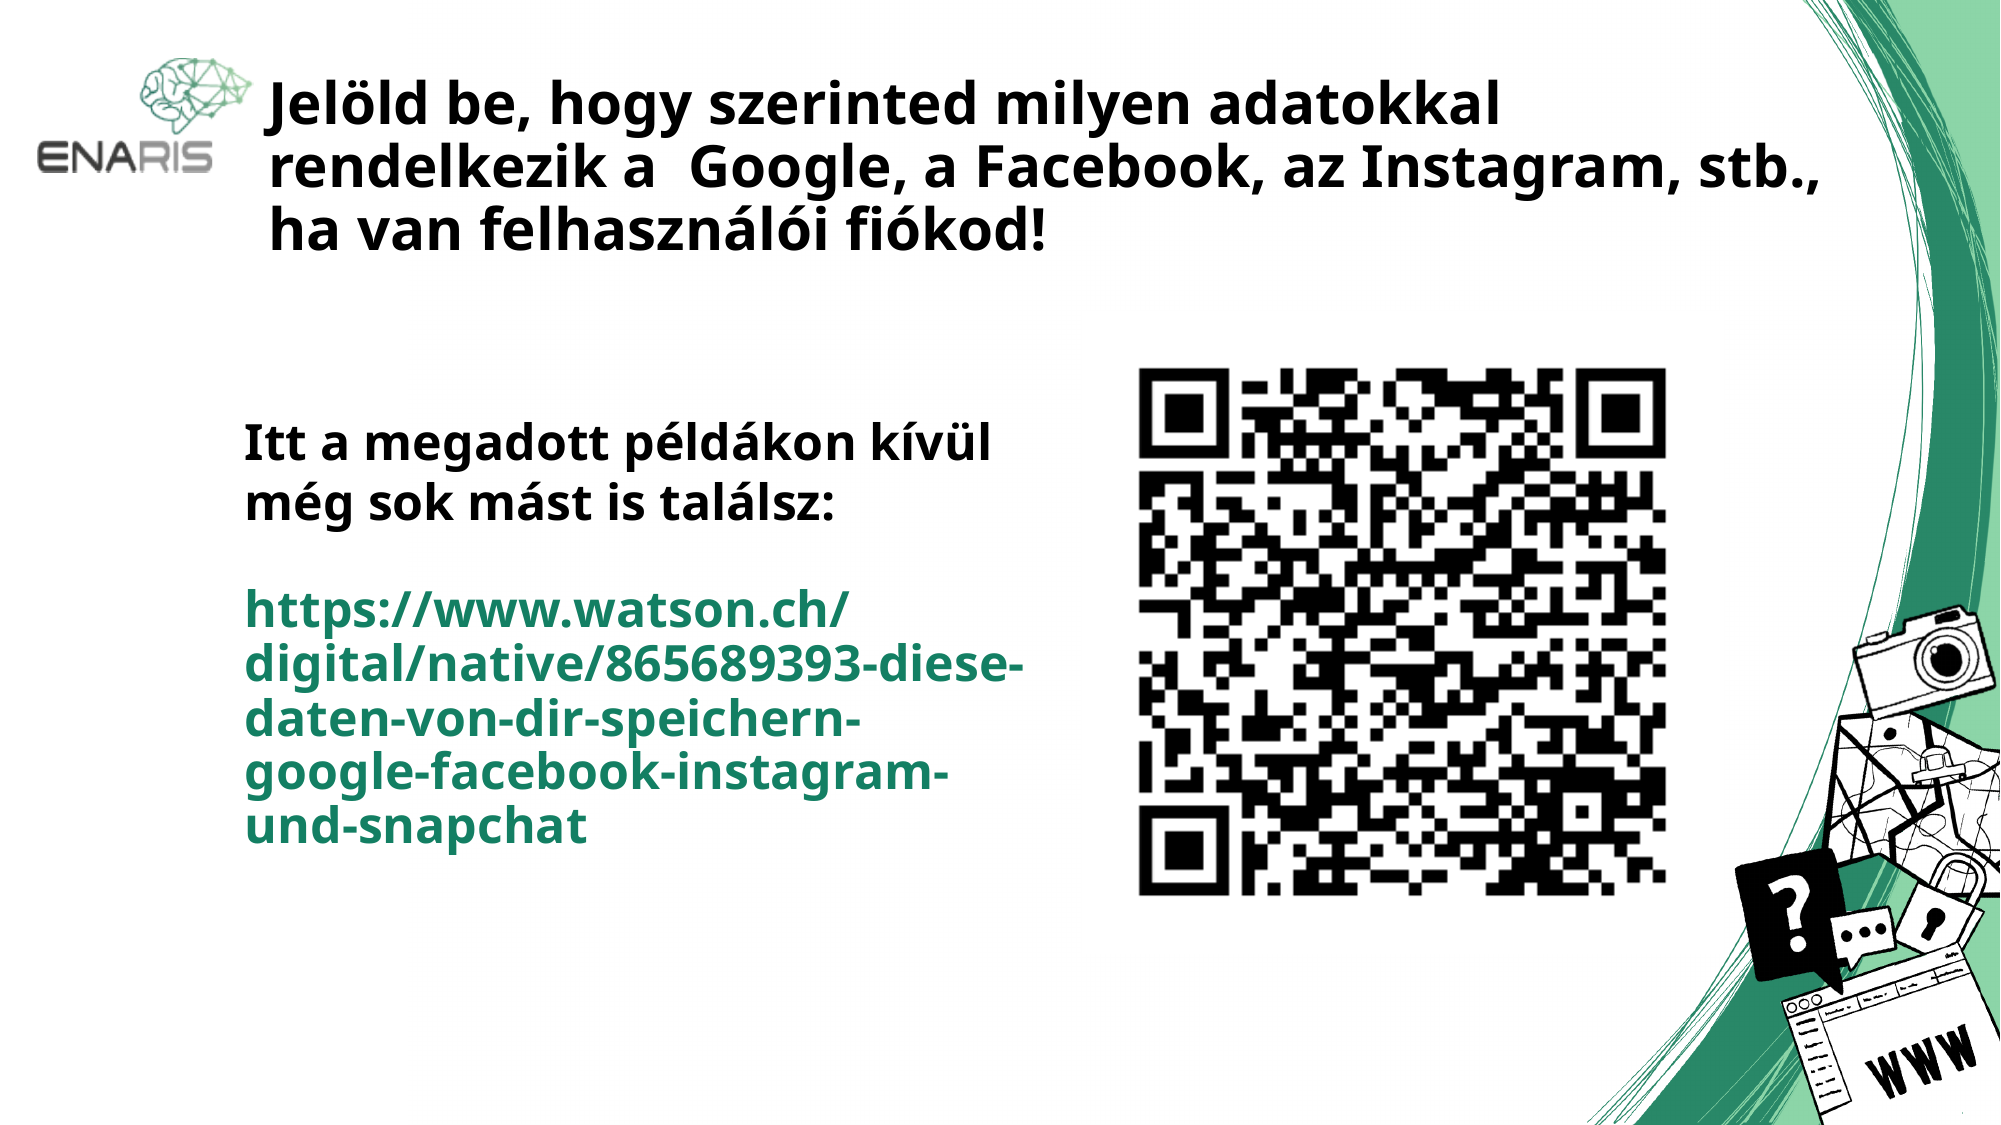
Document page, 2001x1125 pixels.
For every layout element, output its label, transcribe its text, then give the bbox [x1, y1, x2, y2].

text_box Itt a megadott példákon kívül még sok mást is találsz: https://www.watson.ch/digital/native/865689393-diese-daten-von-dir-speichern-google-facebook-instagram-und-snapchat [229, 311, 1058, 954]
title Jelöld be, hogy szerinted milyen adatokkal rendelkezik a Google, a Facebook, az Instagram, stb., ha van felhasználói fiókod! [253, 59, 1863, 278]
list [1081, 311, 1724, 954]
picture [408, 0, 2000, 1125]
picture [37, 58, 254, 173]
